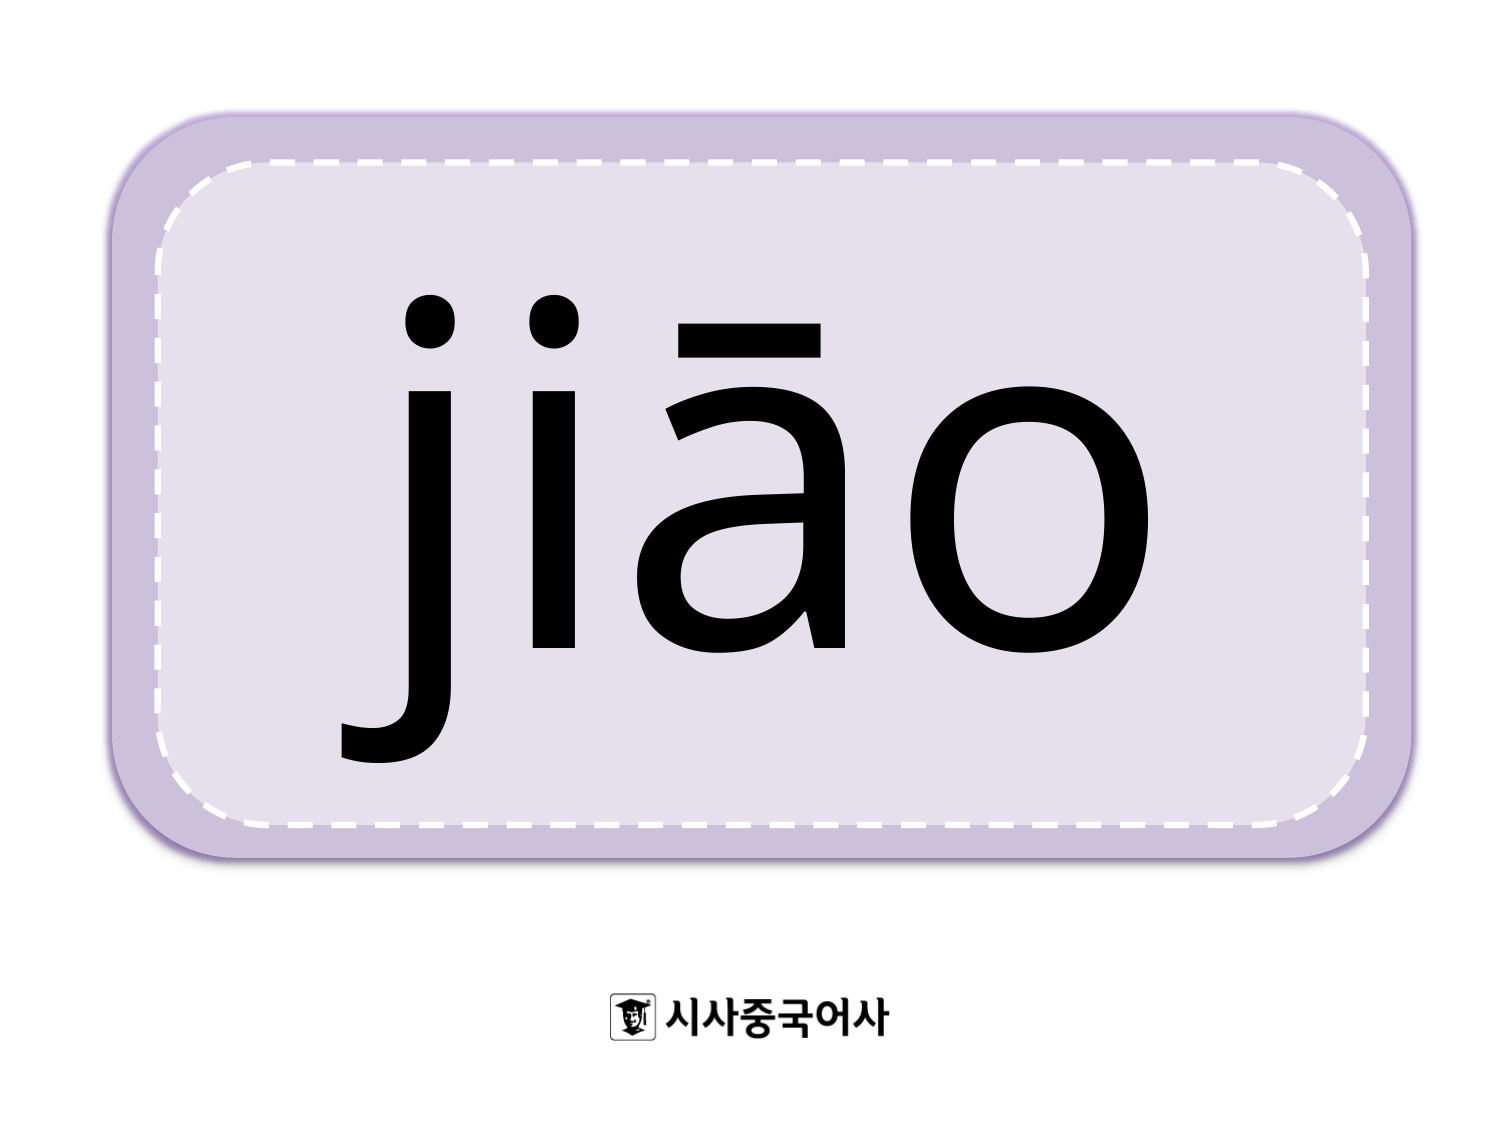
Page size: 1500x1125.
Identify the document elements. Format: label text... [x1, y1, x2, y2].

text_box jiāo [167, 125, 1376, 788]
picture [602, 987, 898, 1047]
